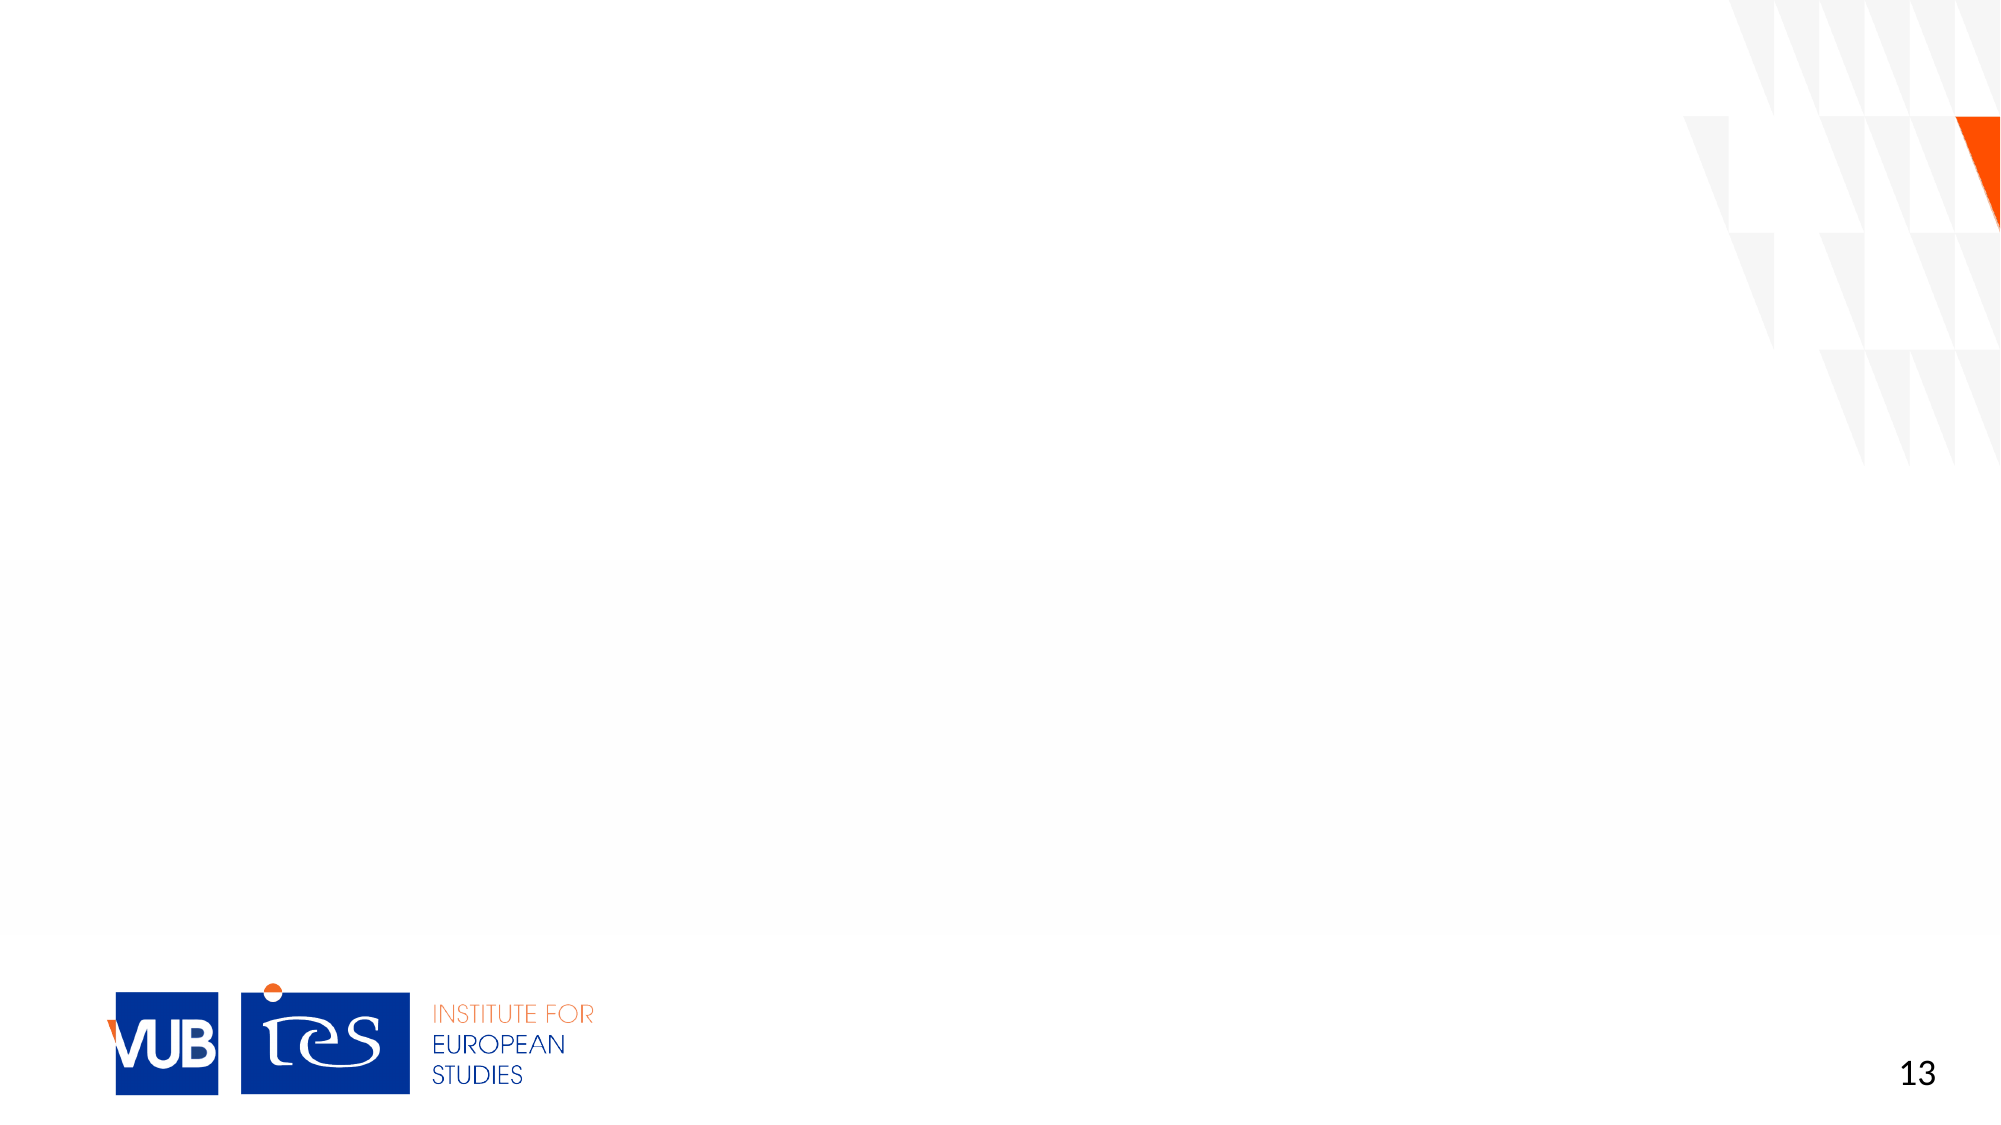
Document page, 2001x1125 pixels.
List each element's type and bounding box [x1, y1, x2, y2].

picture [89, 962, 651, 1124]
picture [1956, 117, 2001, 235]
